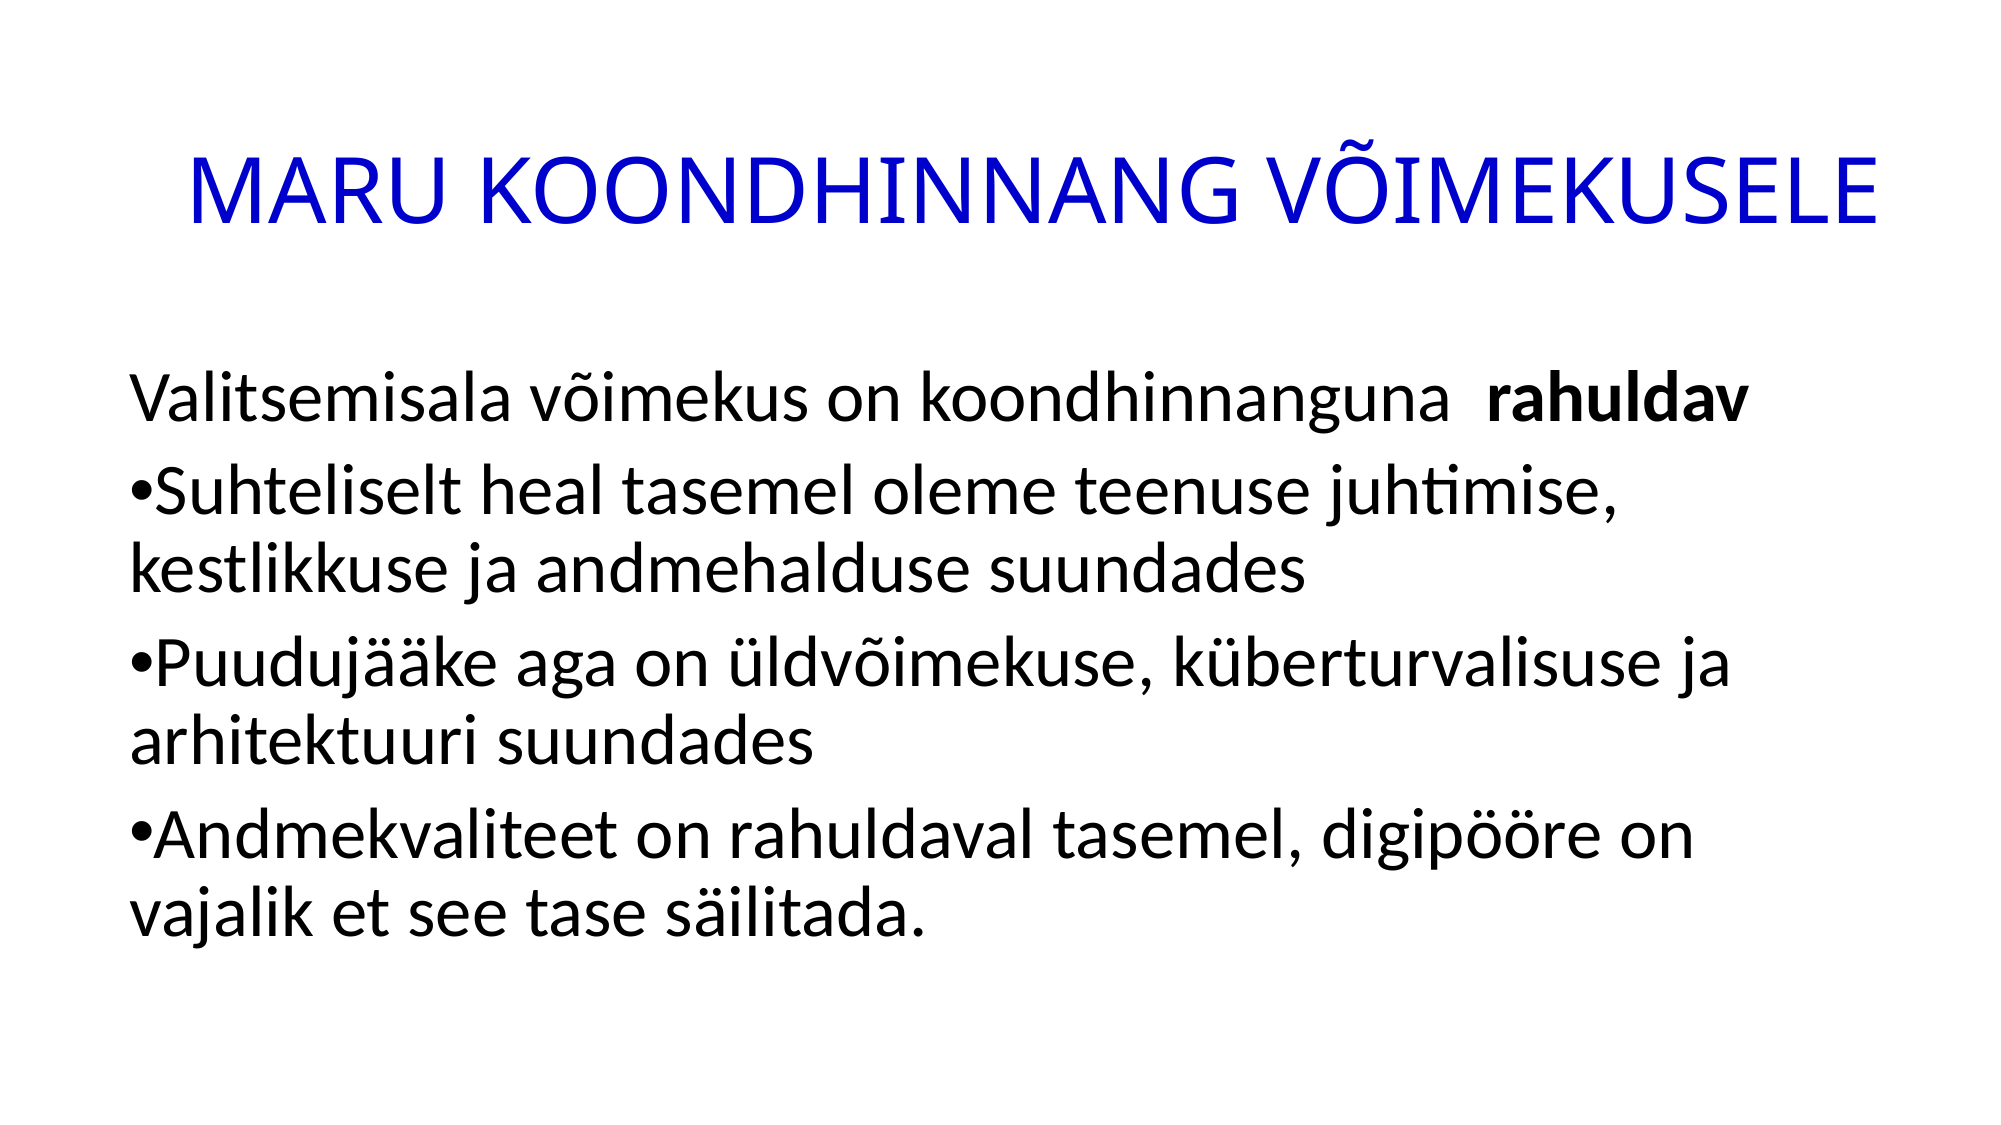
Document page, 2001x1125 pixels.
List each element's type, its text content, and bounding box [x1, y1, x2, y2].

title MARU KOONDHINNANG VÕIMEKUSELE [70, 36, 1999, 352]
list Valitsemisala võimekus on koondhinnanguna rahuldav •Suhteliselt heal tasemel oleme teenuse juhtimise, kestlikkuse ja andmehalduse suundades •Puudujääke aga on üldvõimekuse, küberturvalisuse ja arhitektuuri suundades Andmekvaliteet on rahuldaval tasemel, digipööre on vajalik et see tase säilitada. [114, 350, 1830, 964]
